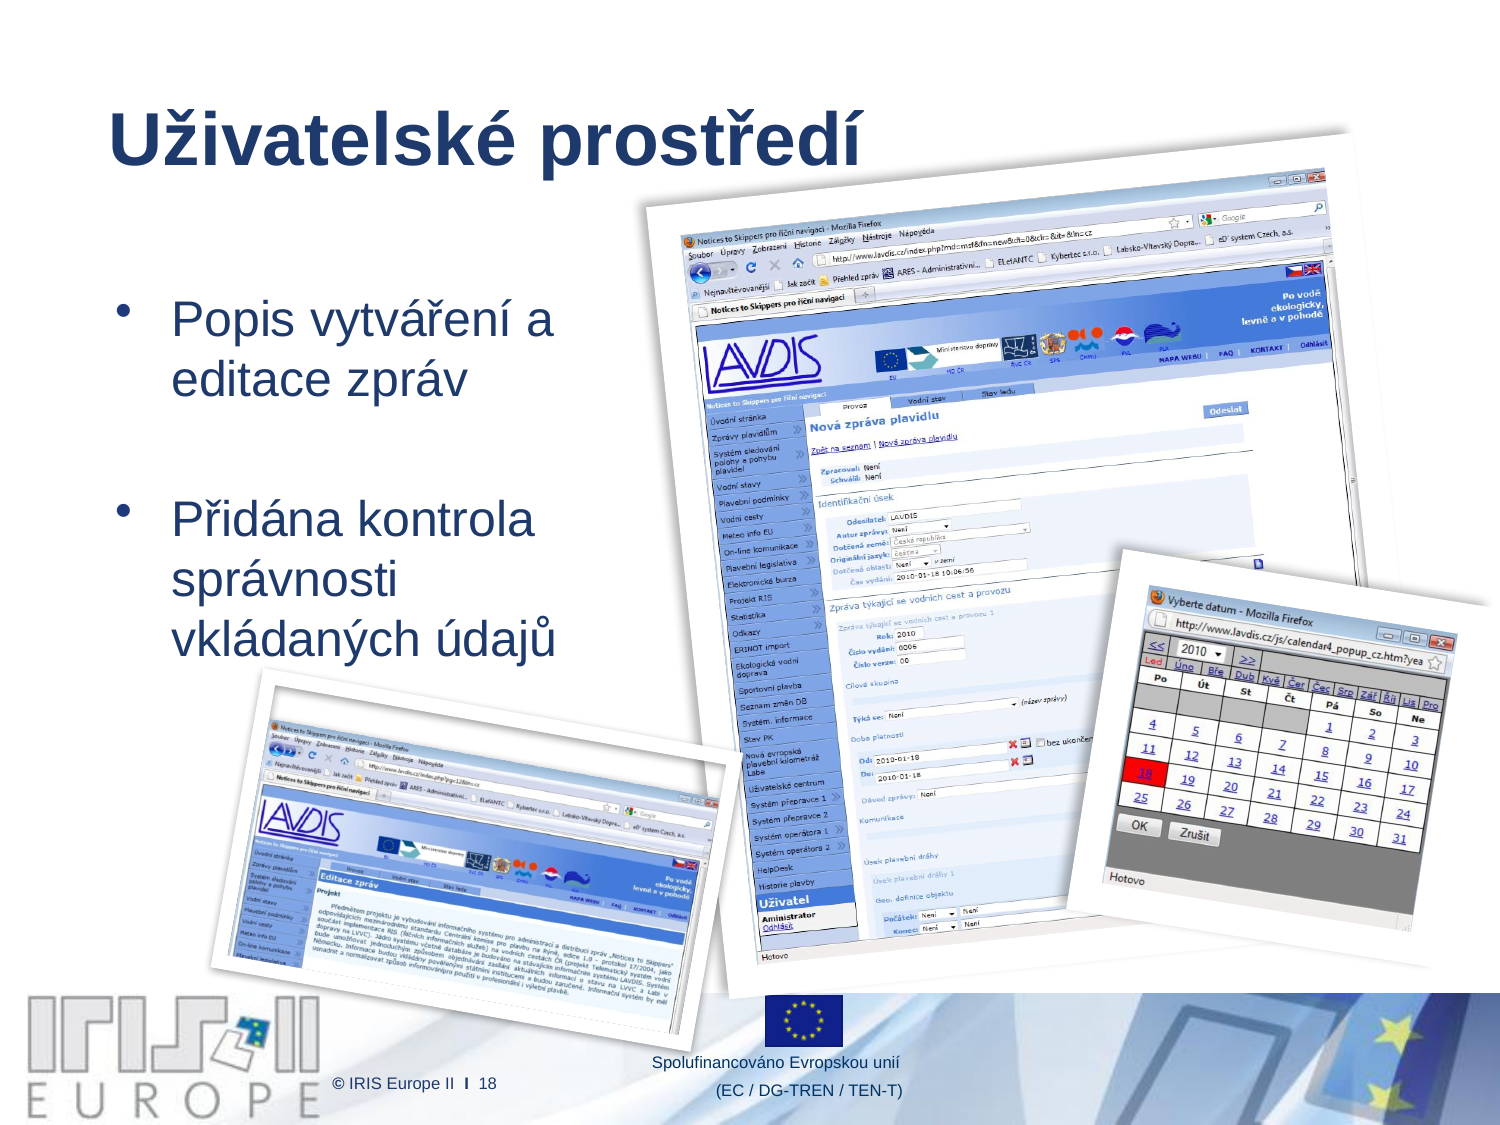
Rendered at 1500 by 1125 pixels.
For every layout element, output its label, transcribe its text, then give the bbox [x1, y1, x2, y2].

title Uživatelské prostředí [93, 81, 1393, 189]
list Popis vytváření a editace zpráv Přidána kontrola správnosti vkládaných údajů [100, 278, 657, 788]
picture [0, 169, 1500, 1125]
